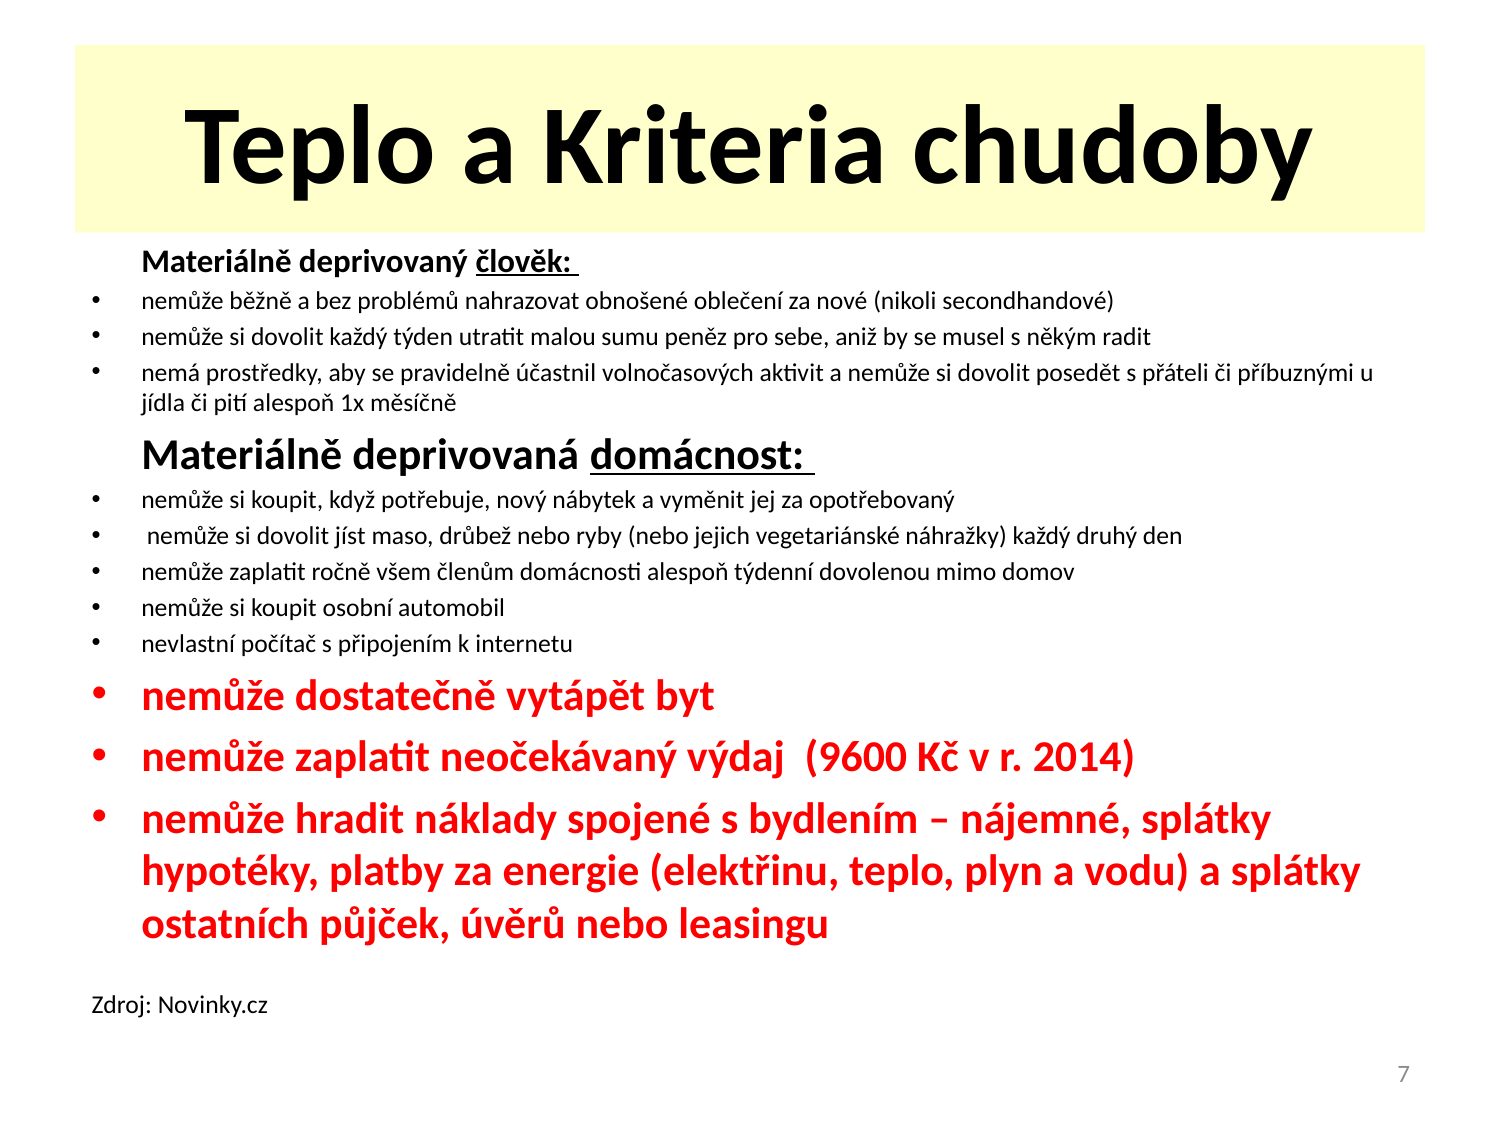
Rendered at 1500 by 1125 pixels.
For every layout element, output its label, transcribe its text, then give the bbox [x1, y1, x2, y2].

list Materiálně deprivovaný člověk: nemůže běžně a bez problémů nahrazovat obnošené oblečení za nové (nikoli secondhandové) nemůže si dovolit každý týden utratit malou sumu peněz pro sebe, aniž by se musel s někým radit nemá prostředky, aby se pravidelně účastnil volnočasových aktivit a nemůže si dovolit posedět s přáteli či příbuznými u jídla či pití alespoň 1x měsíčně Materiálně deprivovaná domácnost: nemůže si koupit, když potřebuje, nový nábytek a vyměnit jej za opotřebovaný nemůže si dovolit jíst maso, drůbež nebo ryby (nebo jejich vegetariánské náhražky) každý druhý den nemůže zaplatit ročně všem členům domácnosti alespoň týdenní dovolenou mimo domov nemůže si koupit osobní automobil nevlastní počítač s připojením k internetu nemůže dostatečně vytápět byt nemůže zaplatit neočekávaný výdaj (9600 Kč v r. 2014) nemůže hradit náklady spojené s bydlením – nájemné, splátky hypotéky, platby za energie (elektřinu, teplo, plyn a vodu) a splátky ostatních půjček, úvěrů nebo leasingu Zdroj: Novinky.cz [76, 231, 1427, 1045]
slide_number 7 [1074, 1042, 1425, 1103]
title Teplo a Kriteria chudoby [75, 45, 1425, 233]
